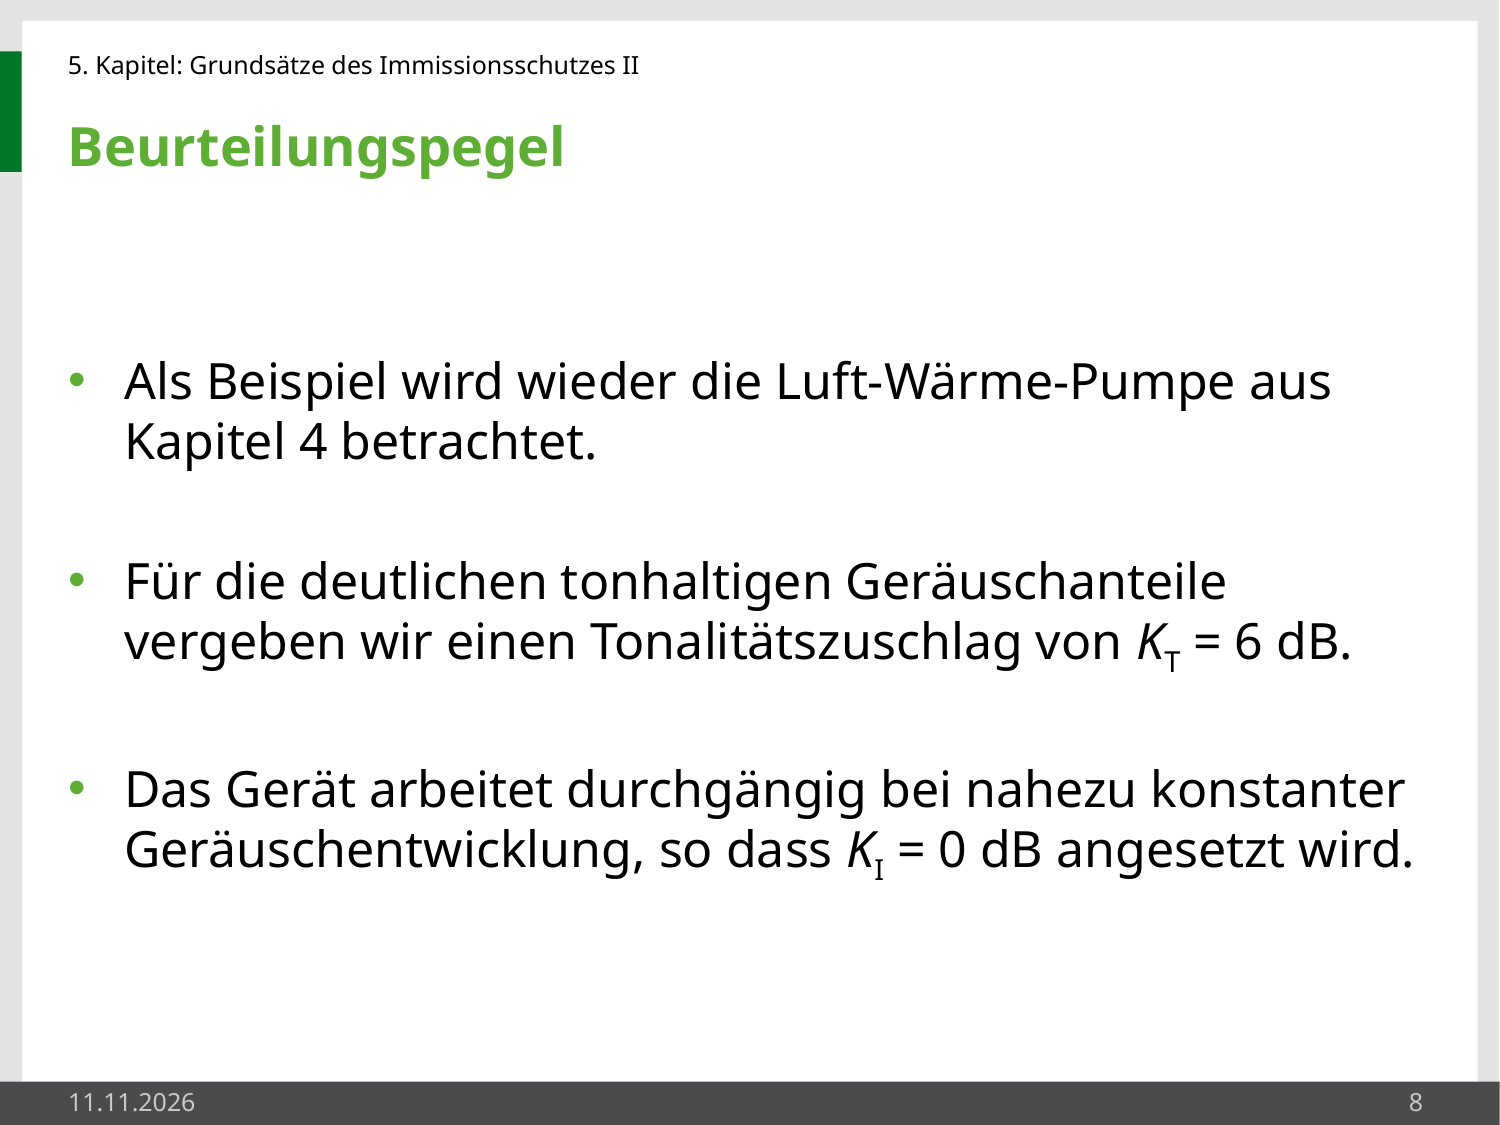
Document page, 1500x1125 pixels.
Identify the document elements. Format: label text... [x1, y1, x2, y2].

slide_number 8 [1331, 1082, 1423, 1125]
list Als Beispiel wird wieder die Luft-Wärme-Pumpe aus Kapitel 4 betrachtet. Für die deutlichen tonhaltigen Geräuschanteile vergeben wir einen Tonalitätszuschlag von KT = 6 dB. Das Gerät arbeitet durchgängig bei nahezu konstanter Geräuschentwicklung, so dass KI = 0 dB angesetzt wird. [68, 243, 1436, 1000]
title Beurteilungspegel [67, 77, 1427, 178]
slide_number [68, 1082, 231, 1125]
